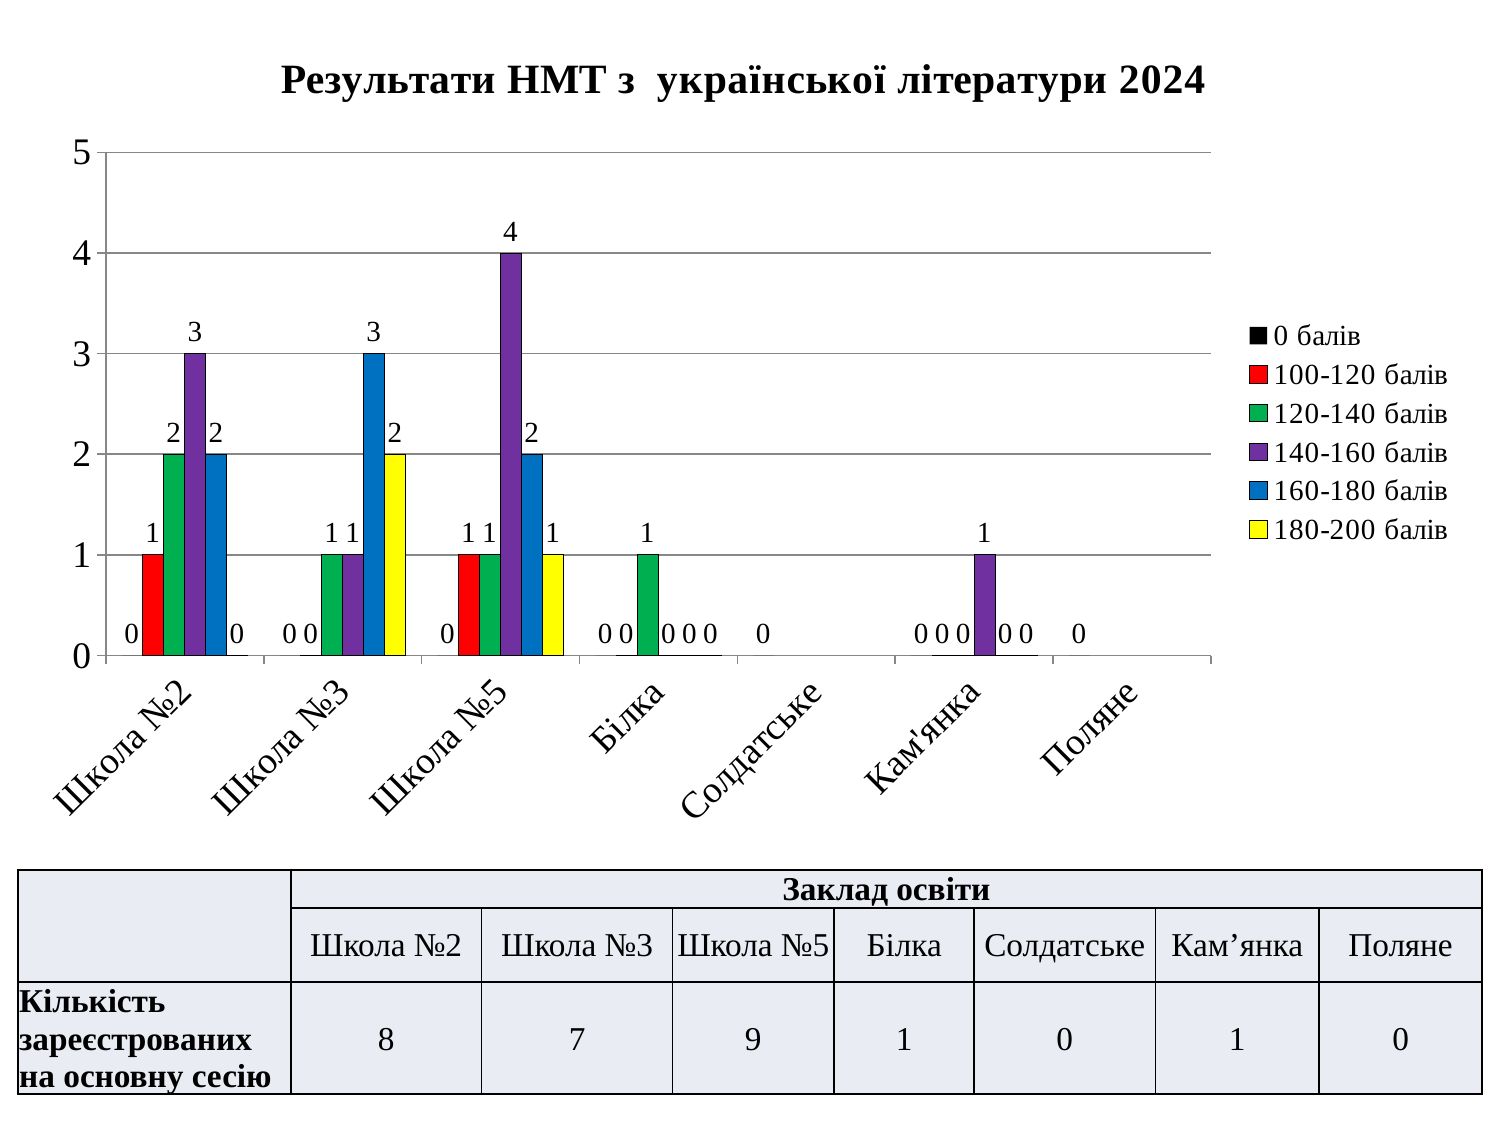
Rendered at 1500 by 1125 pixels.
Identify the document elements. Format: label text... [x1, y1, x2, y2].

table_cell 1 [1156, 983, 1318, 1093]
table_cell Школа №5 [673, 909, 833, 981]
table_cell Кам’янка [1156, 909, 1318, 981]
table_cell 8 [292, 983, 481, 1093]
table_cell 0 [1320, 983, 1481, 1093]
table_header Заклад освіти [292, 871, 1481, 907]
table_cell Школа №2 [292, 909, 481, 981]
table_cell 7 [482, 983, 672, 1093]
table_cell 9 [673, 983, 833, 1093]
table_cell Школа №3 [482, 909, 672, 981]
table_cell Кількість зареєстрованих на основну сесію [19, 983, 290, 1093]
table_cell 0 [975, 983, 1155, 1093]
table_header [19, 871, 290, 981]
table_cell Поляне [1320, 909, 1481, 981]
table_cell Солдатське [975, 909, 1155, 981]
table_cell Білка [835, 909, 973, 981]
chart [17, 18, 1471, 847]
table_cell 1 [835, 983, 973, 1093]
